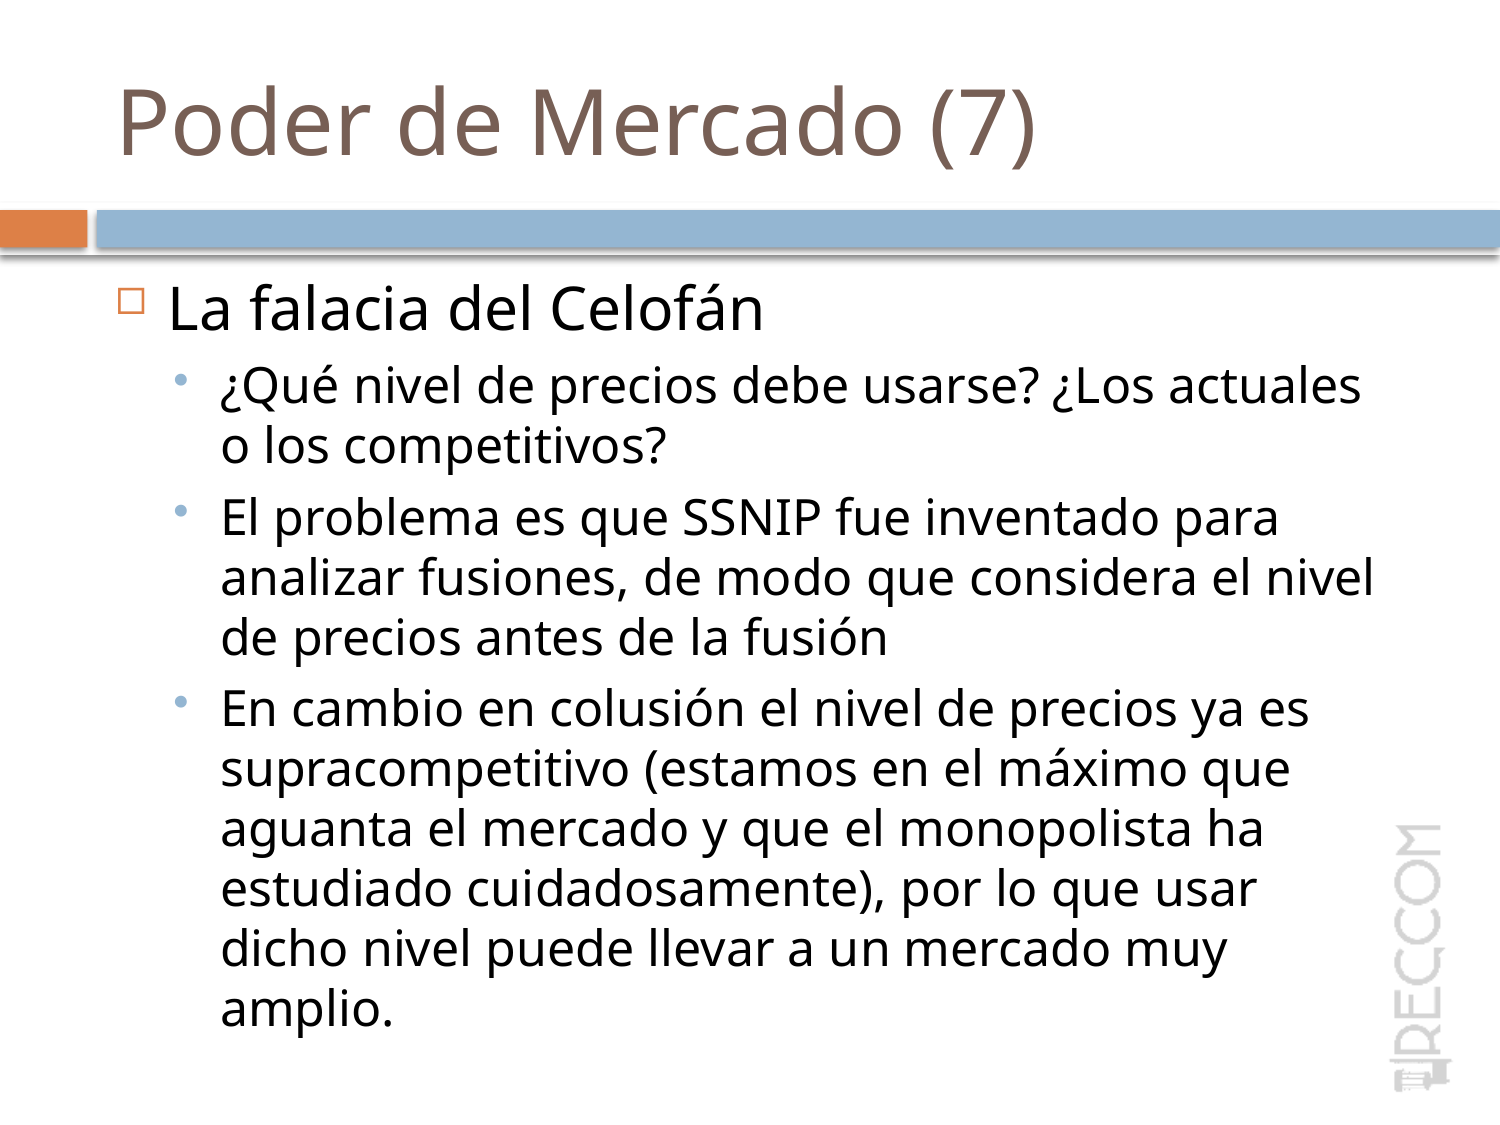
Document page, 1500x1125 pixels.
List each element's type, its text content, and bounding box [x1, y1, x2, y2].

title Poder de Mercado (7) [100, 37, 1438, 200]
list La falacia del Celofán ¿Qué nivel de precios debe usarse? ¿Los actuales o los competitivos? El problema es que SSNIP fue inventado para analizar fusiones, de modo que considera el nivel de precios antes de la fusión En cambio en colusión el nivel de precios ya es supracompetitivo (estamos en el máximo que aguanta el mercado y que el monopolista ha estudiado cuidadosamente), por lo que usar dicho nivel puede llevar a un mercado muy amplio. [100, 262, 1400, 1000]
